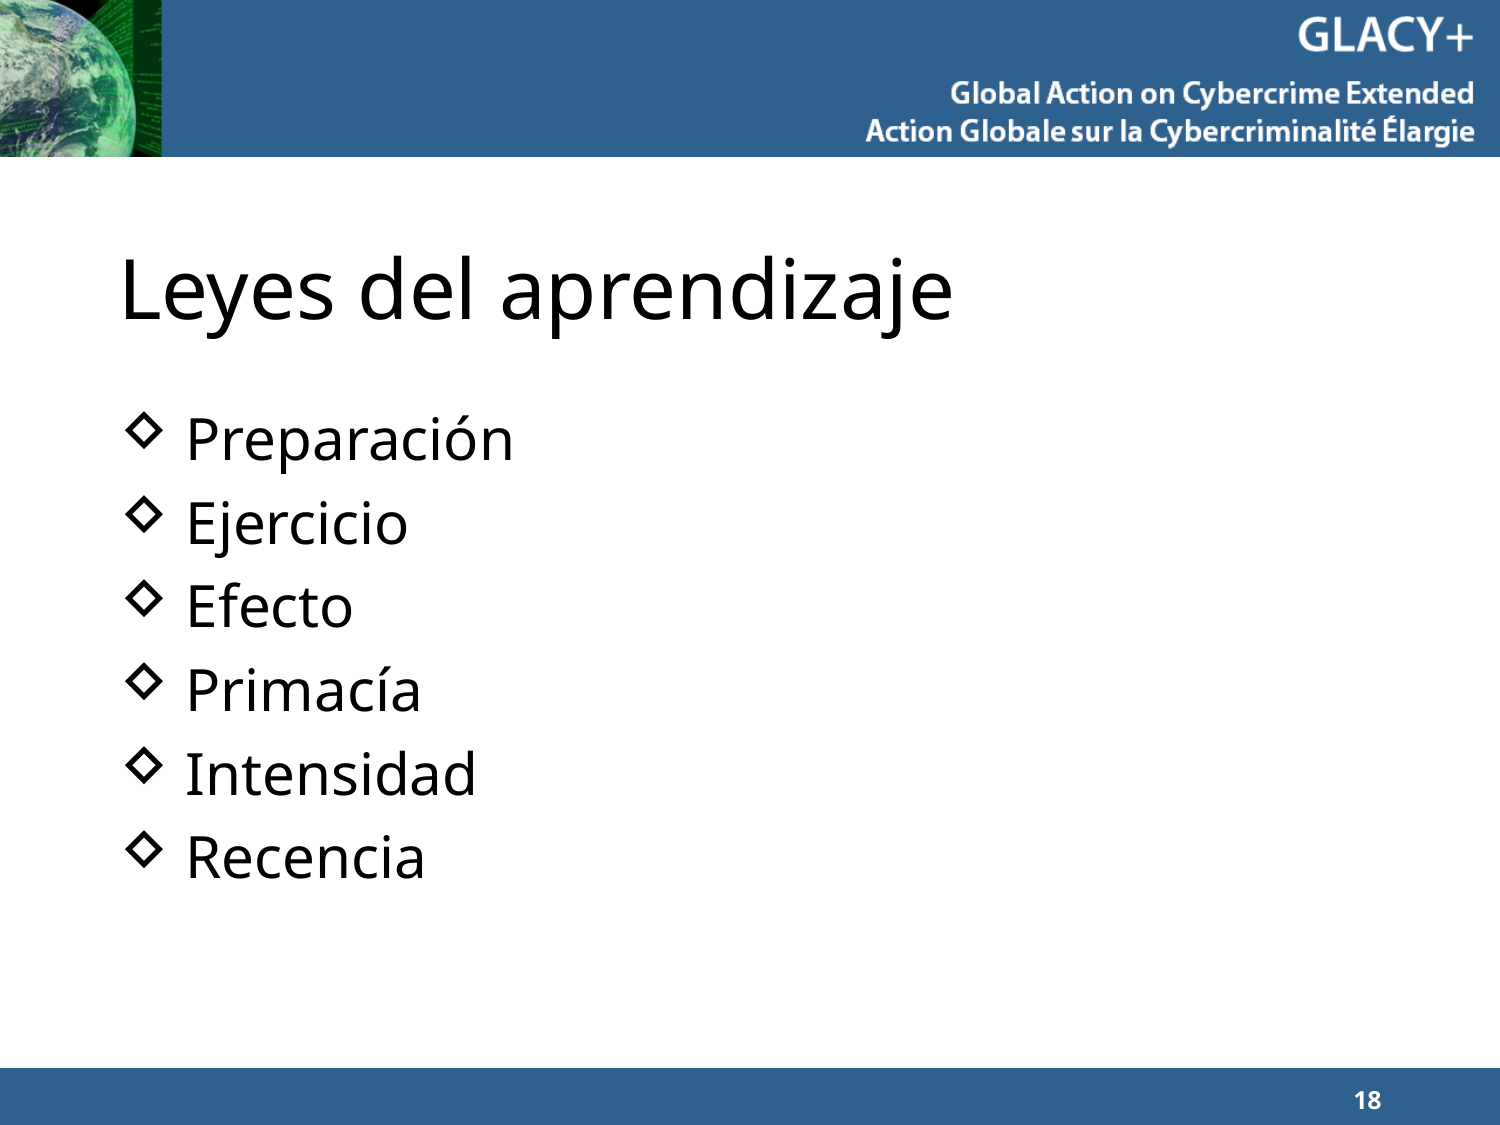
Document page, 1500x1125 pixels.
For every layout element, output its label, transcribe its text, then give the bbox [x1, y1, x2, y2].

picture [0, 0, 1500, 157]
title Leyes del aprendizaje [103, 197, 1397, 388]
slide_number 18 [1059, 1071, 1397, 1125]
list Preparación Ejercicio Efecto Primacía Intensidad Recencia [103, 402, 1397, 1014]
